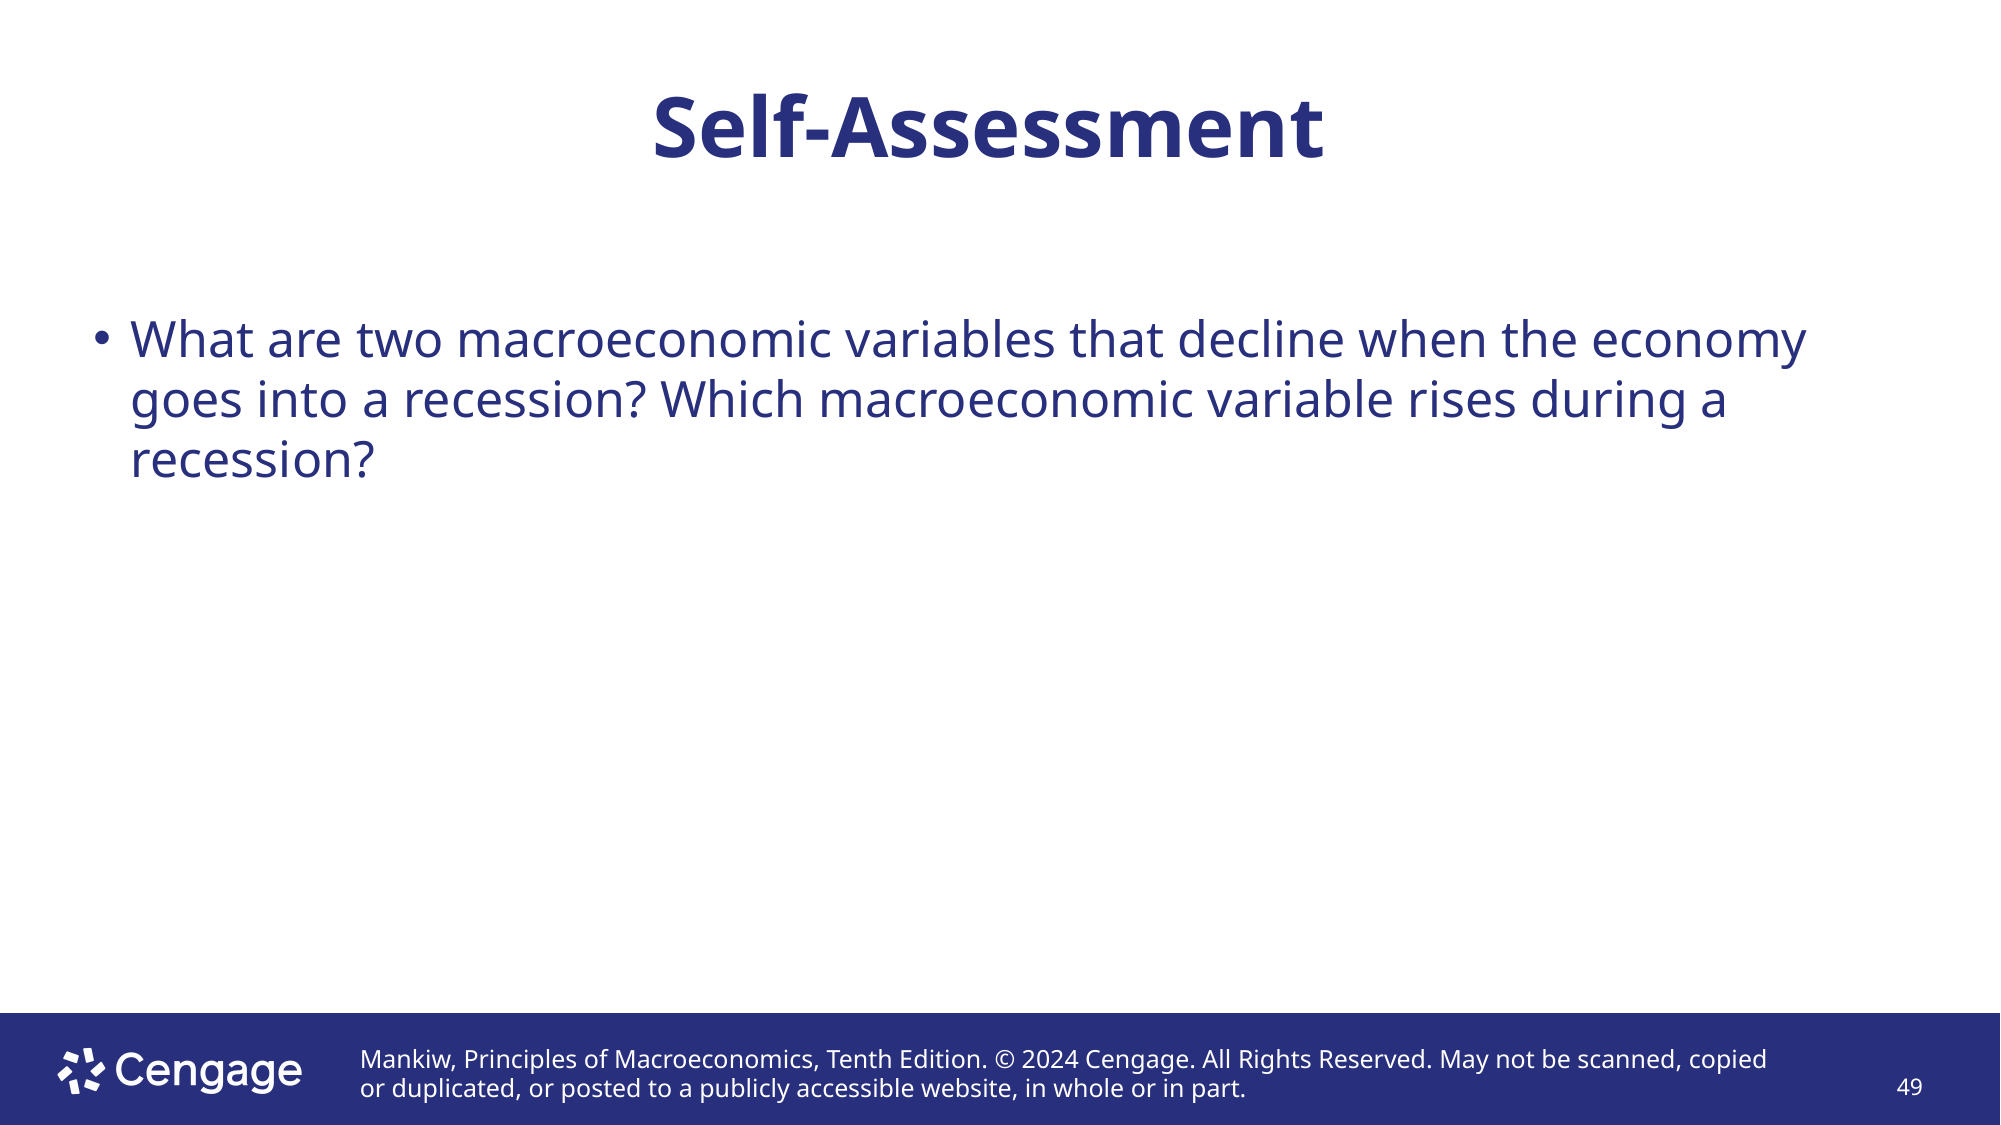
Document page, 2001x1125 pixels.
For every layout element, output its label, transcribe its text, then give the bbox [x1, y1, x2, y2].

list What are two macroeconomic variables that decline when the economy goes into a recession? Which macroeconomic variable rises during a recession? [78, 299, 1923, 1014]
title Self-Assessment [78, 77, 1923, 278]
picture [30, 1020, 329, 1122]
